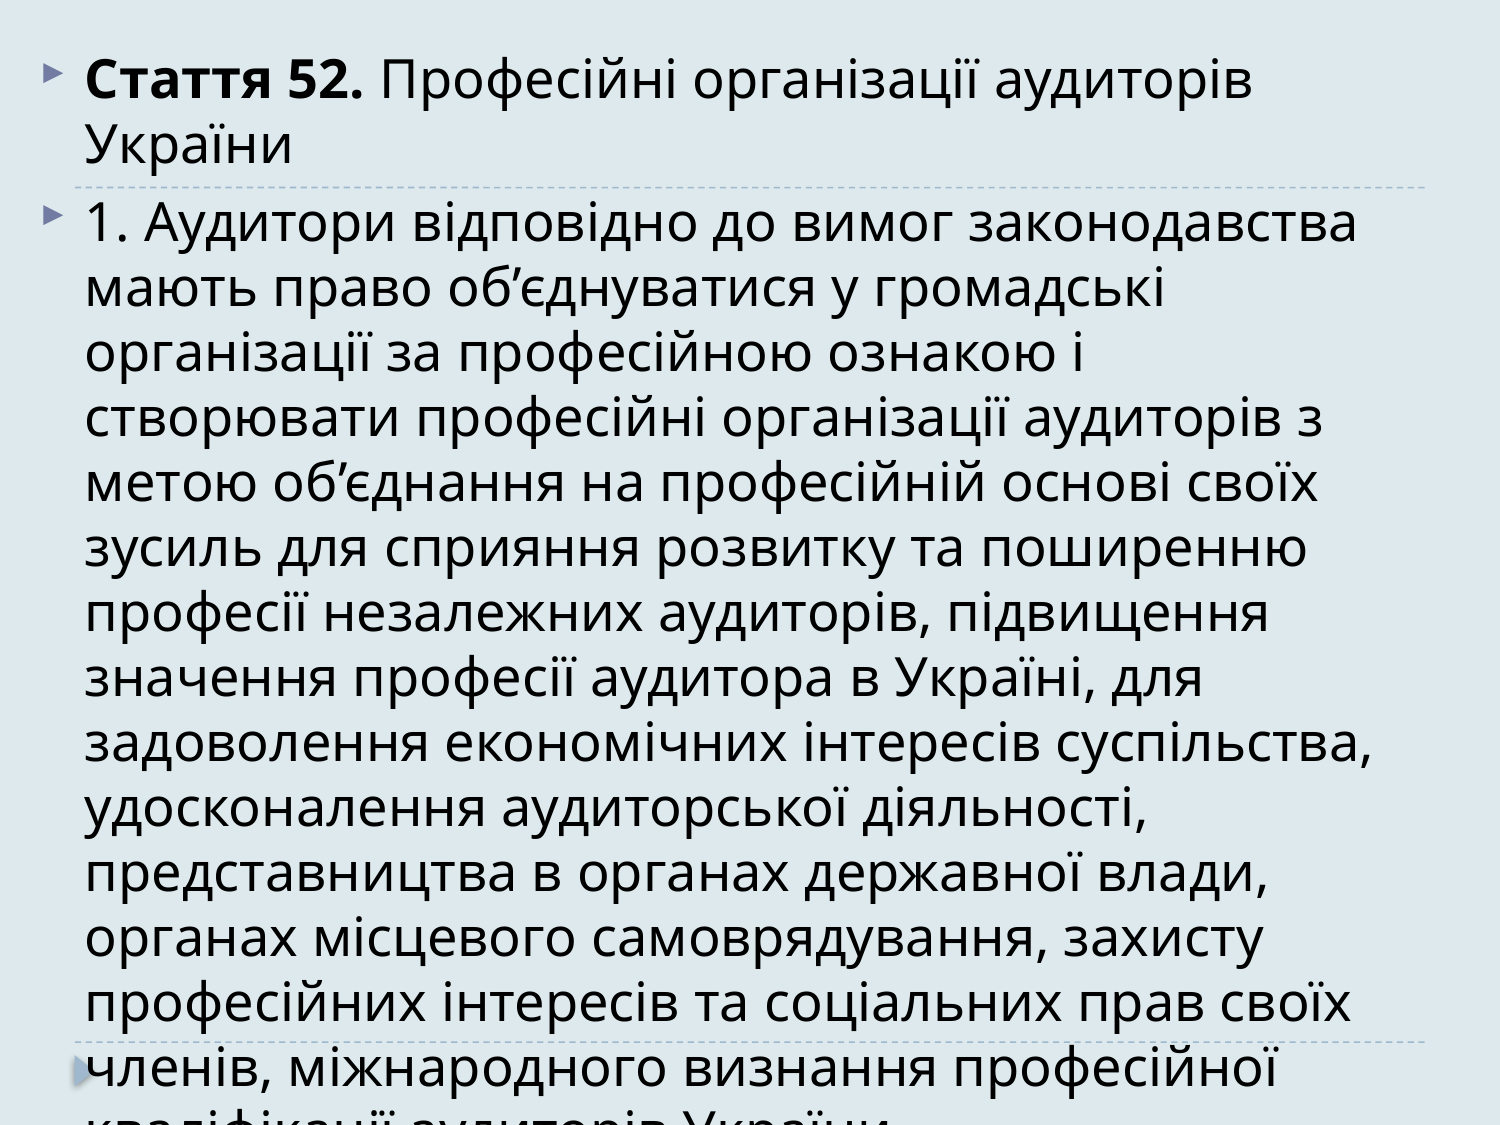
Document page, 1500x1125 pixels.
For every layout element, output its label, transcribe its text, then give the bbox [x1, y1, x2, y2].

list Стаття 52. Професійні організації аудиторів України 1. Аудитори відповідно до вимог законодавства мають право об’єднуватися у громадські організації за професійною ознакою і створювати професійні організації аудиторів з метою об’єднання на професійній основі своїх зусиль для сприяння розвитку та поширенню професії незалежних аудиторів, підвищення значення професії аудитора в Україні, для задоволення економічних інтересів суспільства, удосконалення аудиторської діяльності, представництва в органах державної влади, органах місцевого самоврядування, захисту професійних інтересів та соціальних прав своїх членів, міжнародного визнання професійної кваліфікації аудиторів України. [24, 37, 1425, 1010]
